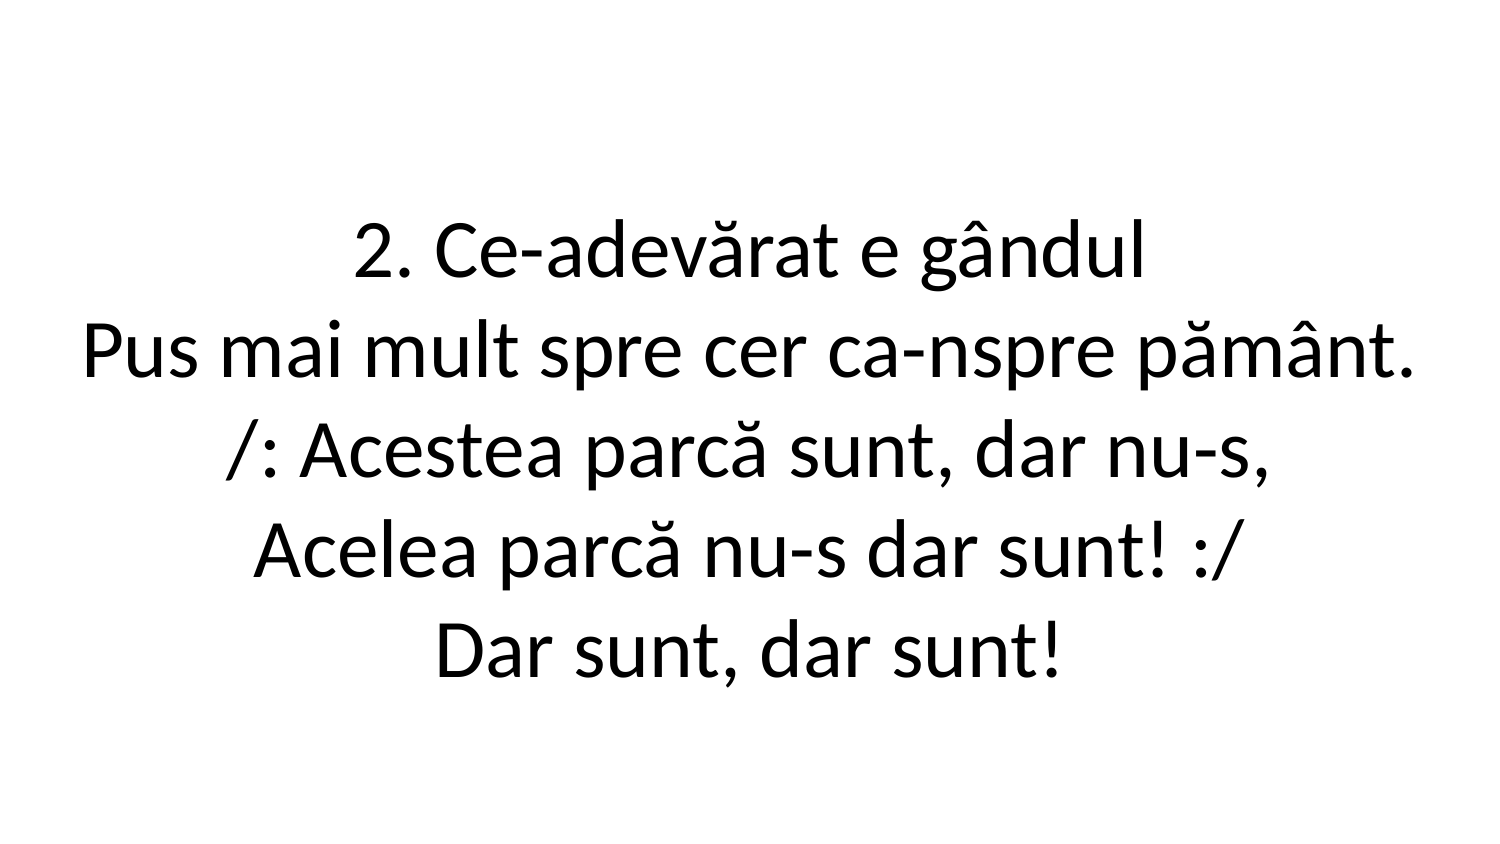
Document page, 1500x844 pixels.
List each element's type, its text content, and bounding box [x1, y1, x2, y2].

text_box 2. Ce-adevărat e gândul Pus mai mult spre cer ca-nspre pământ. /: Acestea parcă sunt, dar nu-s, Acelea parcă nu-s dar sunt! :/ Dar sunt, dar sunt! [66, 142, 1434, 702]
